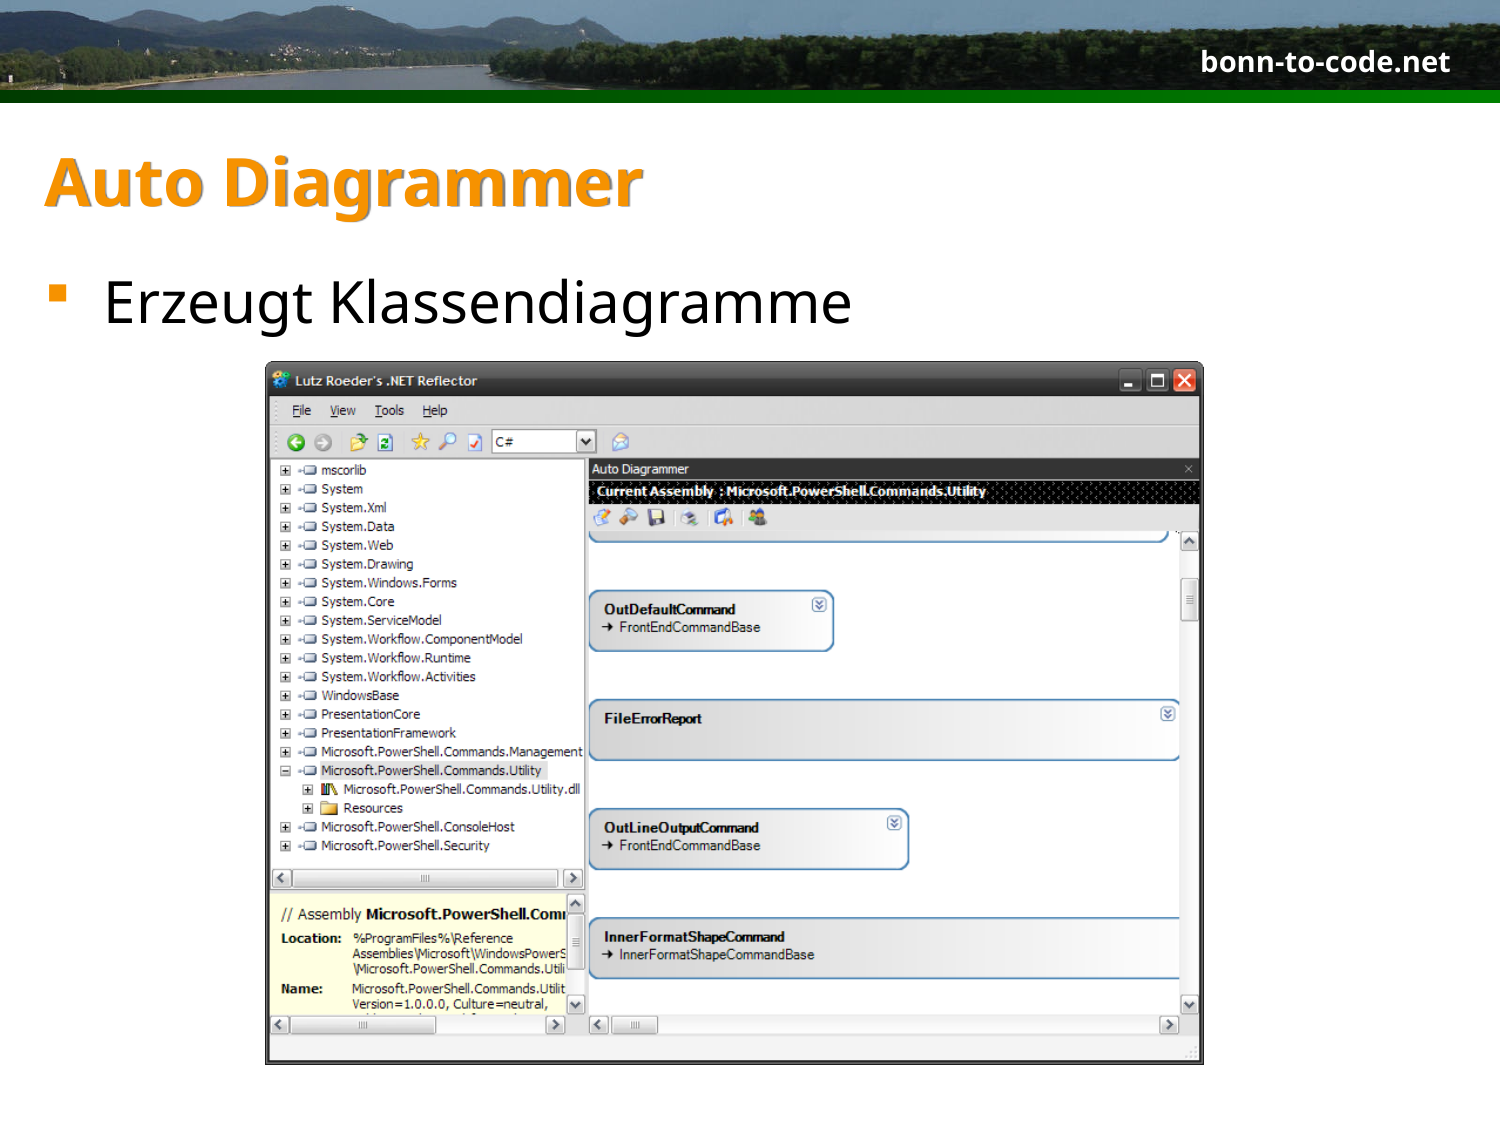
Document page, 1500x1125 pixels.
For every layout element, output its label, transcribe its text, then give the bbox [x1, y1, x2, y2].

picture [0, 0, 1500, 90]
title Auto Diagrammer [29, 101, 1471, 257]
picture [265, 361, 1204, 1065]
list Erzeugt Klassendiagramme [29, 257, 1471, 1114]
